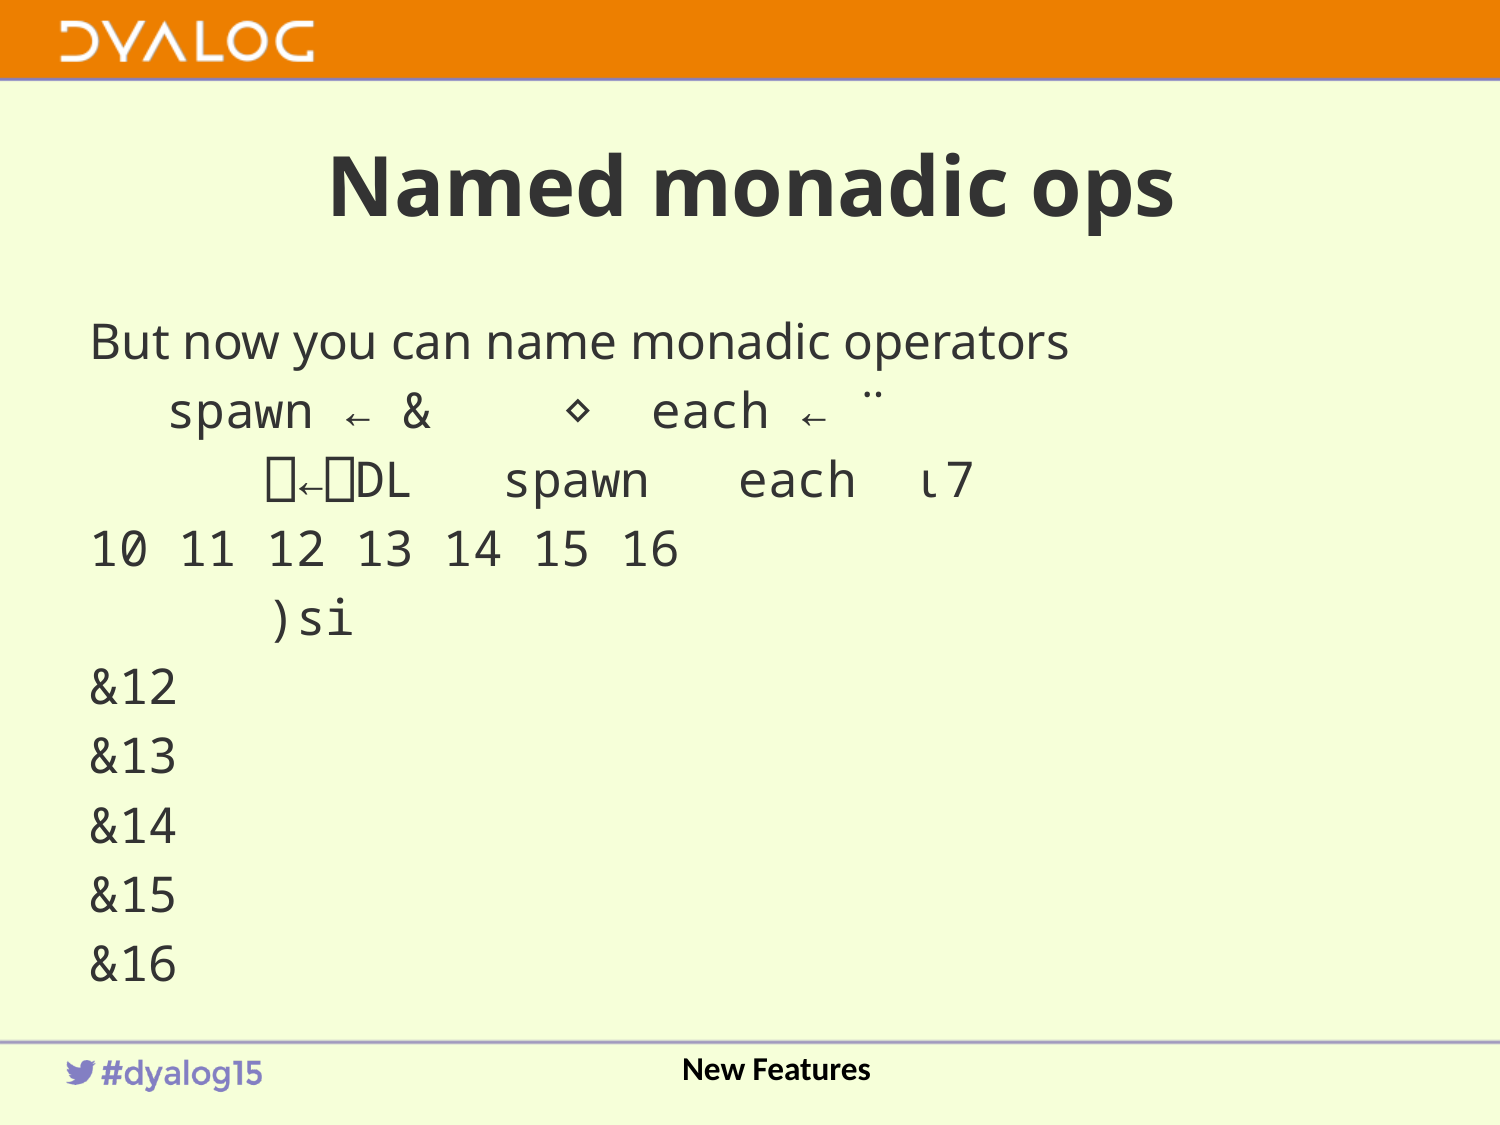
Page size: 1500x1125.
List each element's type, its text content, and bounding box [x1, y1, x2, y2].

picture [0, 0, 1500, 1125]
title Named monadic ops [76, 125, 1427, 256]
list But now you can name monadic operators spawn ← & ⋄ each ← ¨ ⎕←⎕DL spawn each ⍳7 10 11 12 13 14 15 16 )si &12 &13 &14 &15 &16 [75, 302, 1425, 1005]
footer New Features [667, 1039, 892, 1100]
